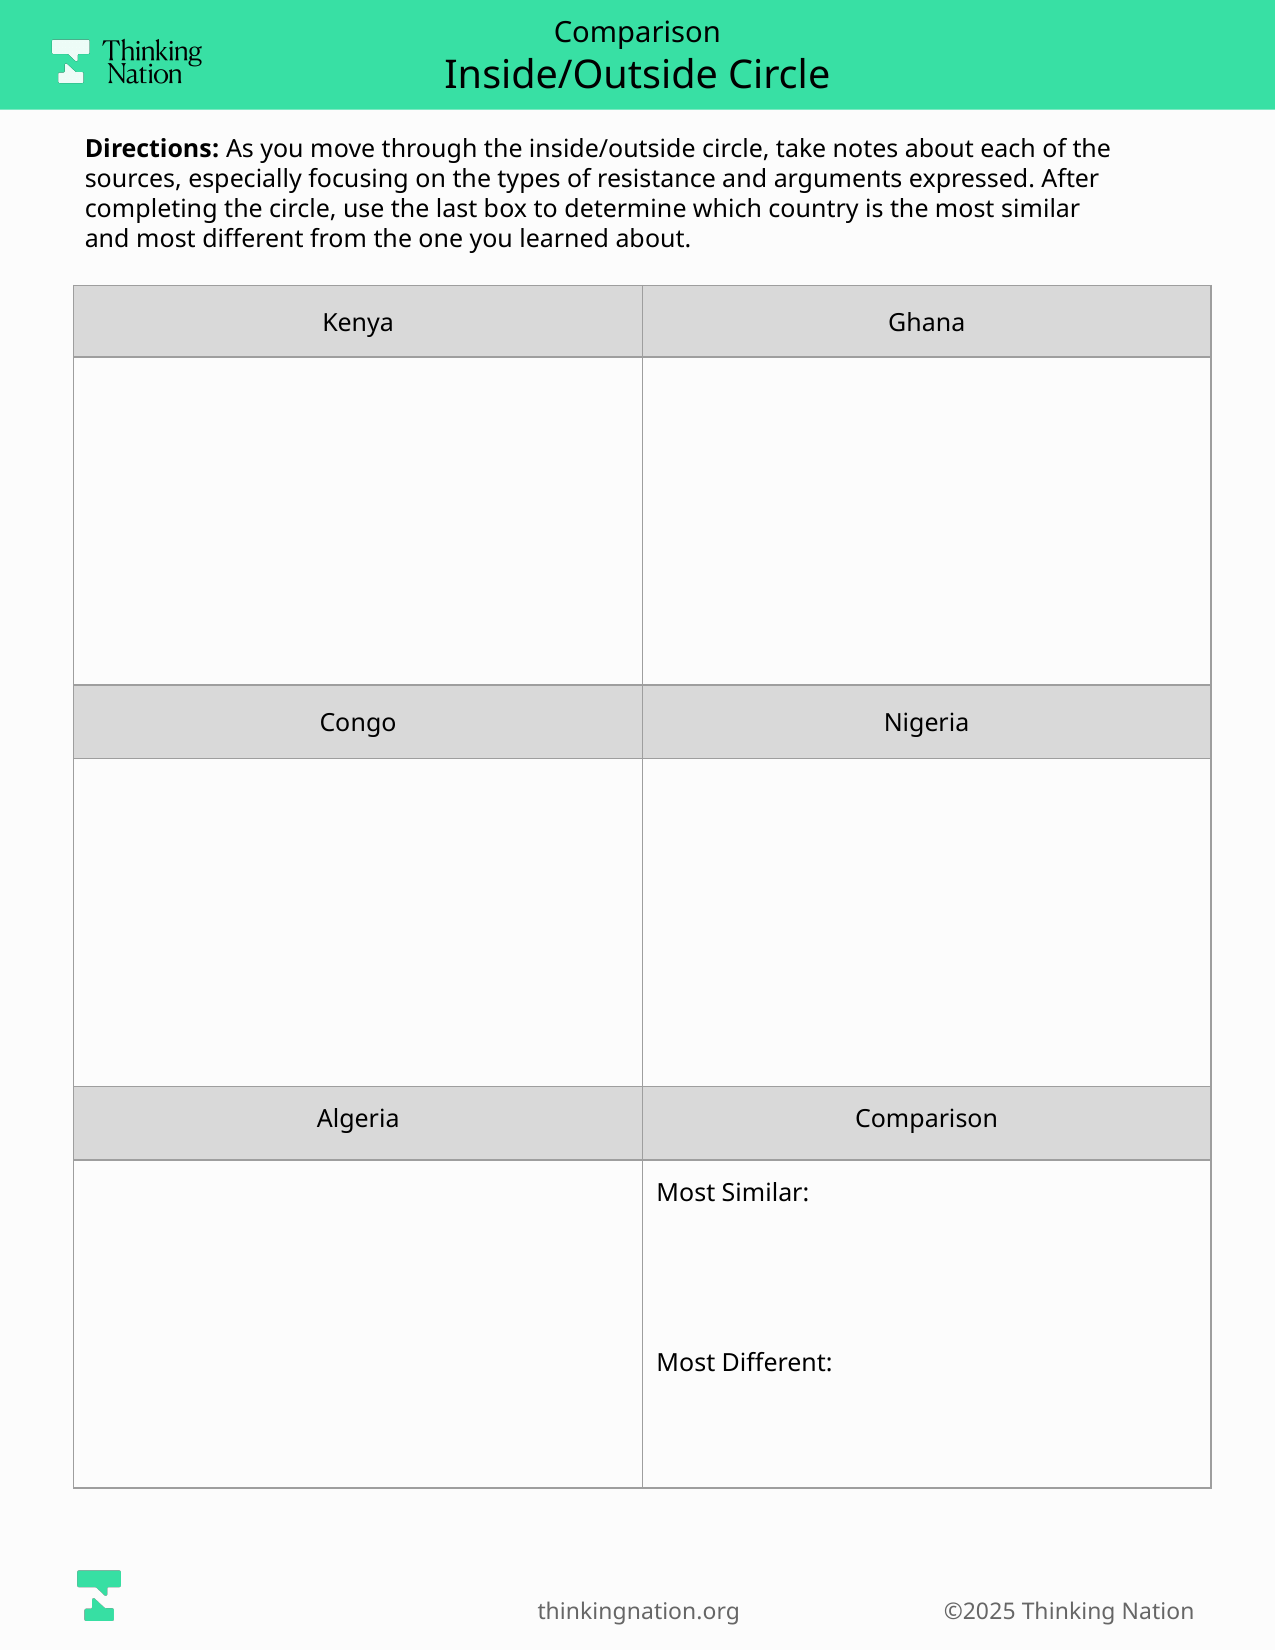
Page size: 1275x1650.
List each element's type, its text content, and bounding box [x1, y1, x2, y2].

table_header Kenya [74, 286, 642, 356]
table_cell [74, 759, 642, 1086]
table_cell Comparison [643, 1087, 1210, 1159]
text_box ©2025 Thinking Nation [909, 1580, 1211, 1632]
table_cell Most Similar: Most Different: [643, 1161, 1210, 1487]
table_cell [643, 759, 1210, 1086]
picture [63, 1560, 134, 1631]
table_cell [74, 358, 642, 684]
table_cell Congo [74, 686, 642, 758]
table_header Ghana [643, 286, 1210, 356]
text_box thinkingnation.org [488, 1580, 790, 1632]
table_cell Algeria [74, 1087, 642, 1159]
text_box Comparison Inside/Outside Circle [0, 0, 1275, 110]
picture [35, 25, 207, 97]
table_cell Nigeria [643, 686, 1210, 758]
table_cell [74, 1161, 642, 1487]
table_cell [643, 358, 1210, 684]
text_box Directions: As you move through the inside/outside circle, take notes about each of the sources, especially focusing on the types of resistance and arguments expressed. After completing the circle, use the last box to determine which country is the most similar and most different from the one you learned about. [70, 118, 1130, 267]
